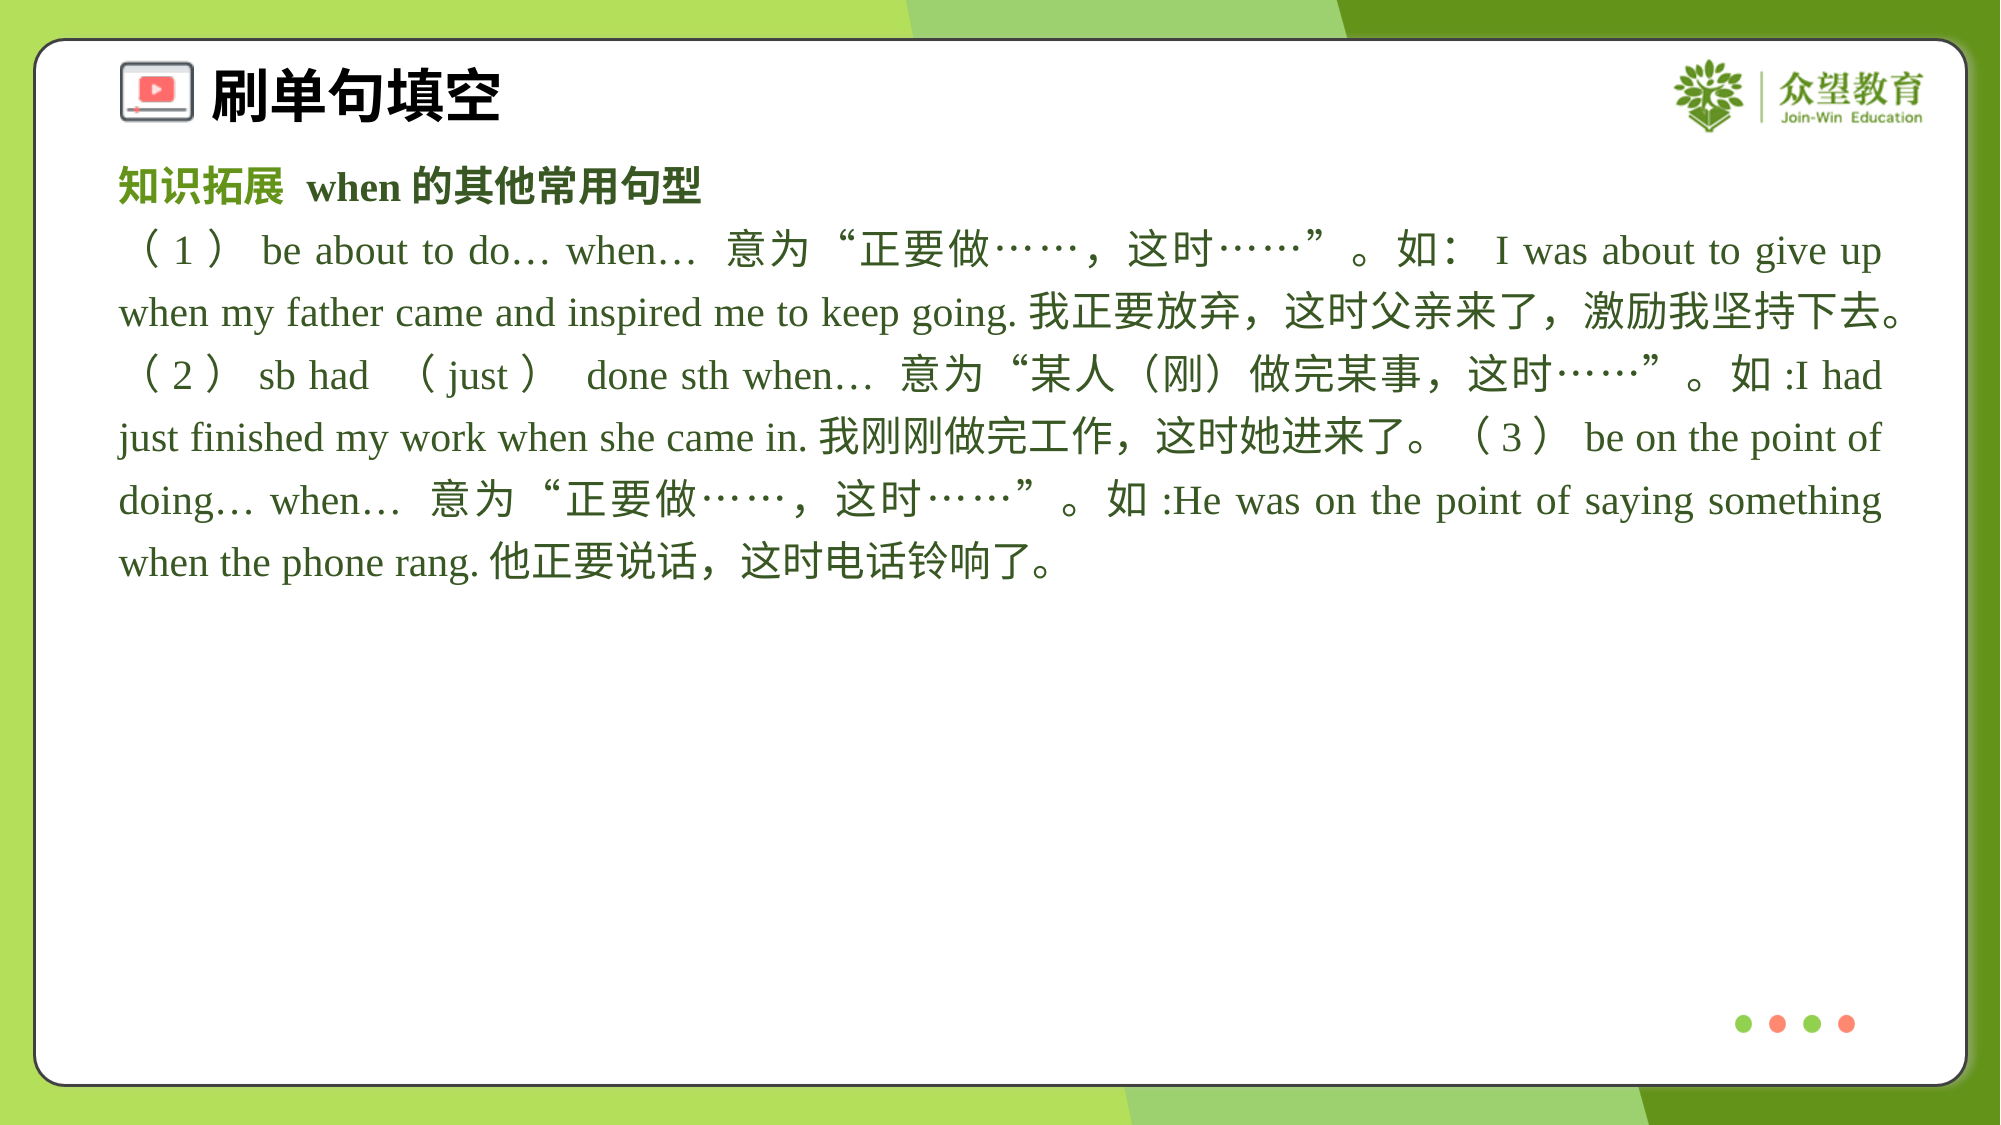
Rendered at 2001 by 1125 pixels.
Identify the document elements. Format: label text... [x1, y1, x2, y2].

picture [0, 0, 2000, 1125]
text_box 知识拓展 when的其他常用句型 （1）be about to do… when… 意为“正要做……，这时……”。如：I was about to give up when my father came and inspired me to keep going.我正要放弃，这时父亲来了，激励我坚持下去。（2）sb had （just） done sth when… 意为“某人（刚）做完某事，这时……”。如:I had just finished my work when she came in.我刚刚做完工作，这时她进来了。（3）be on the point of doing… when… 意为“正要做……，这时……”。如:He was on the point of saying something when the phone rang.他正要说话，这时电话铃响了。 [118, 147, 1883, 580]
